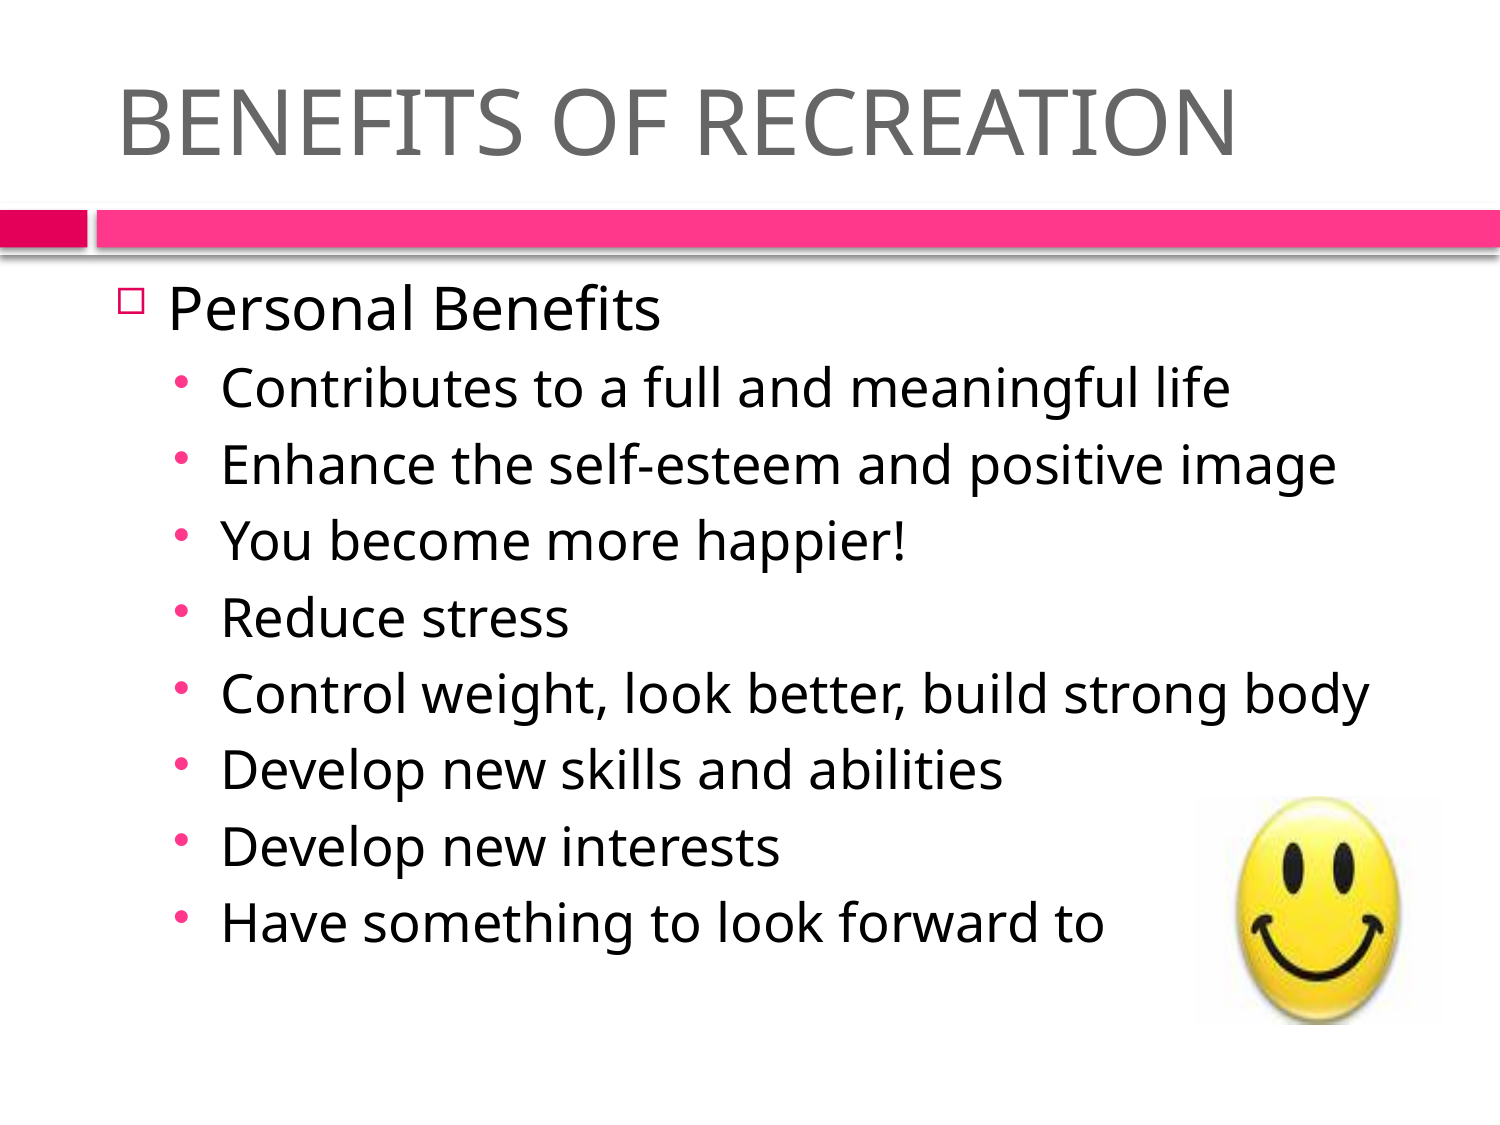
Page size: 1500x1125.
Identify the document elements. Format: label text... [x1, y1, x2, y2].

title BENEFITS OF RECREATION [100, 37, 1438, 200]
picture [1195, 796, 1442, 1026]
list Personal Benefits Contributes to a full and meaningful life Enhance the self-esteem and positive image You become more happier! Reduce stress Control weight, look better, build strong body Develop new skills and abilities Develop new interests Have something to look forward to [100, 262, 1438, 1000]
